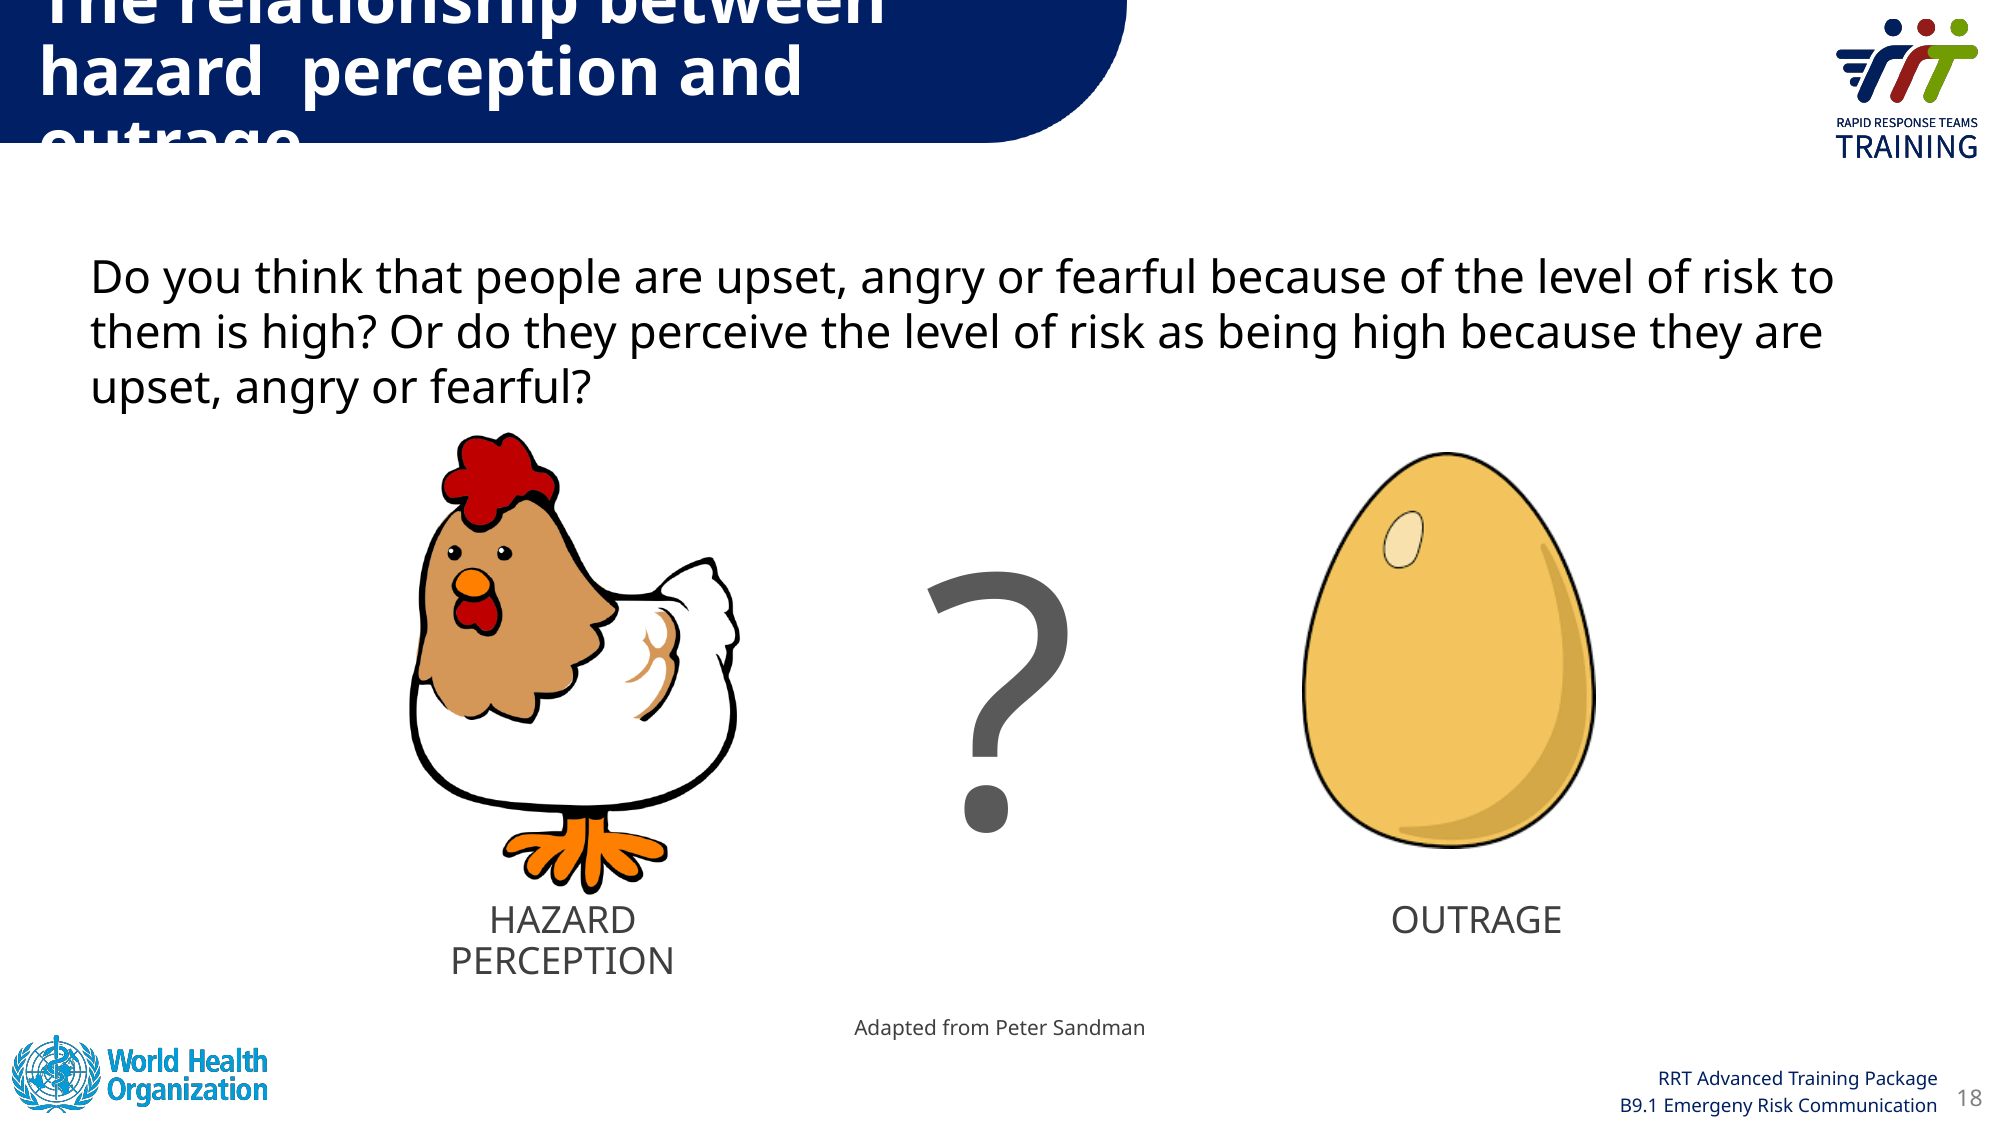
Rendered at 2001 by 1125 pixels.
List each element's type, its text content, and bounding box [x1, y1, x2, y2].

picture [12, 1083, 48, 1113]
text_box Adapted from Peter Sandman [758, 1012, 1242, 1048]
picture [1302, 451, 1596, 850]
picture [34, 1054, 43, 1078]
picture [1835, 19, 1978, 167]
title The relationship between hazard perception and outrage [29, 1, 1064, 147]
picture [30, 1083, 37, 1091]
text_box HAZARD PERCEPTION [395, 894, 730, 990]
picture [40, 1062, 47, 1070]
text_box Do you think that people are upset, angry or fearful because of the level of risk to them is high? Or do they perceive the level of risk as being high because they are upset, angry or fearful? [82, 240, 1918, 420]
picture [36, 1088, 78, 1105]
picture [399, 413, 750, 910]
picture [71, 1053, 90, 1091]
text_box ? [863, 467, 1137, 907]
text_box OUTRAGE [1309, 893, 1644, 950]
picture [12, 1035, 54, 1068]
picture [59, 1035, 267, 1113]
picture [22, 1062, 26, 1077]
picture [50, 1108, 62, 1113]
picture [0, 0, 1127, 143]
picture [46, 1056, 54, 1062]
picture [24, 1054, 36, 1087]
